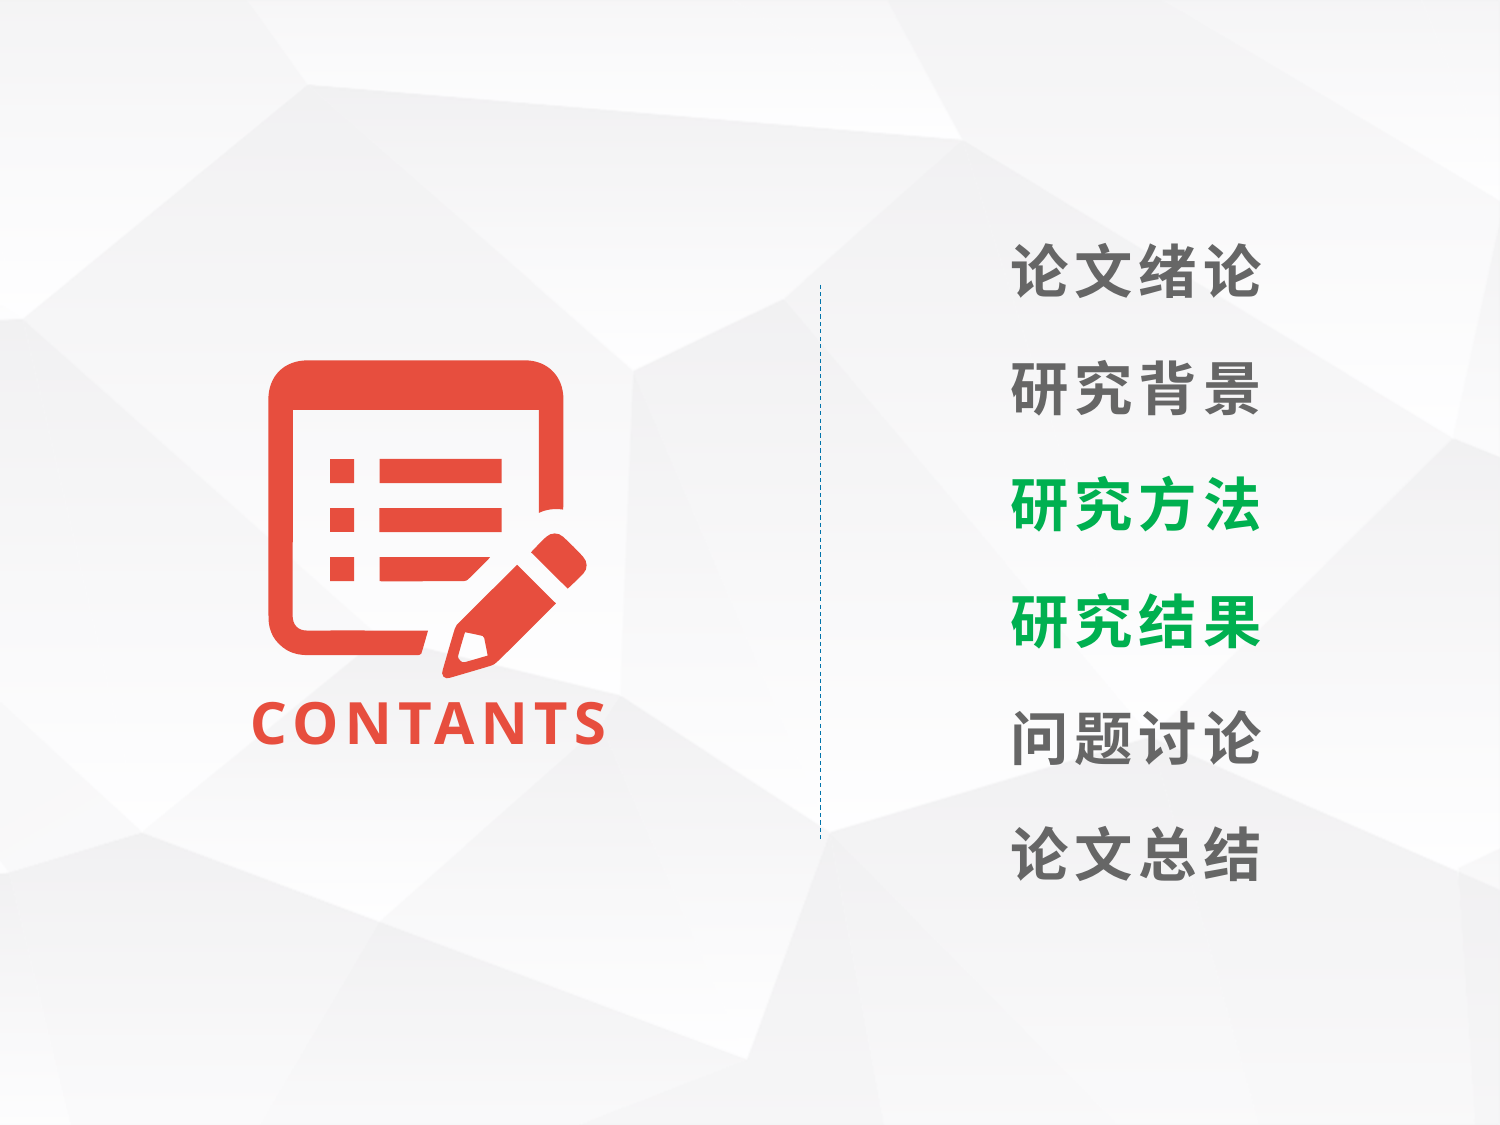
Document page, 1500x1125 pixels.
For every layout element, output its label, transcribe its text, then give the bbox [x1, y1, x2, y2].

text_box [268, 360, 588, 679]
text_box 研究结果 [995, 577, 1290, 663]
text_box 研究背景 [995, 344, 1290, 430]
text_box 研究方法 [995, 461, 1290, 546]
text_box 论文总结 [995, 810, 1290, 896]
picture [0, 0, 1500, 1125]
text_box 论文绪论 [995, 228, 1290, 313]
text_box CONTANTS [210, 678, 647, 764]
text_box 问题讨论 [995, 694, 1290, 780]
